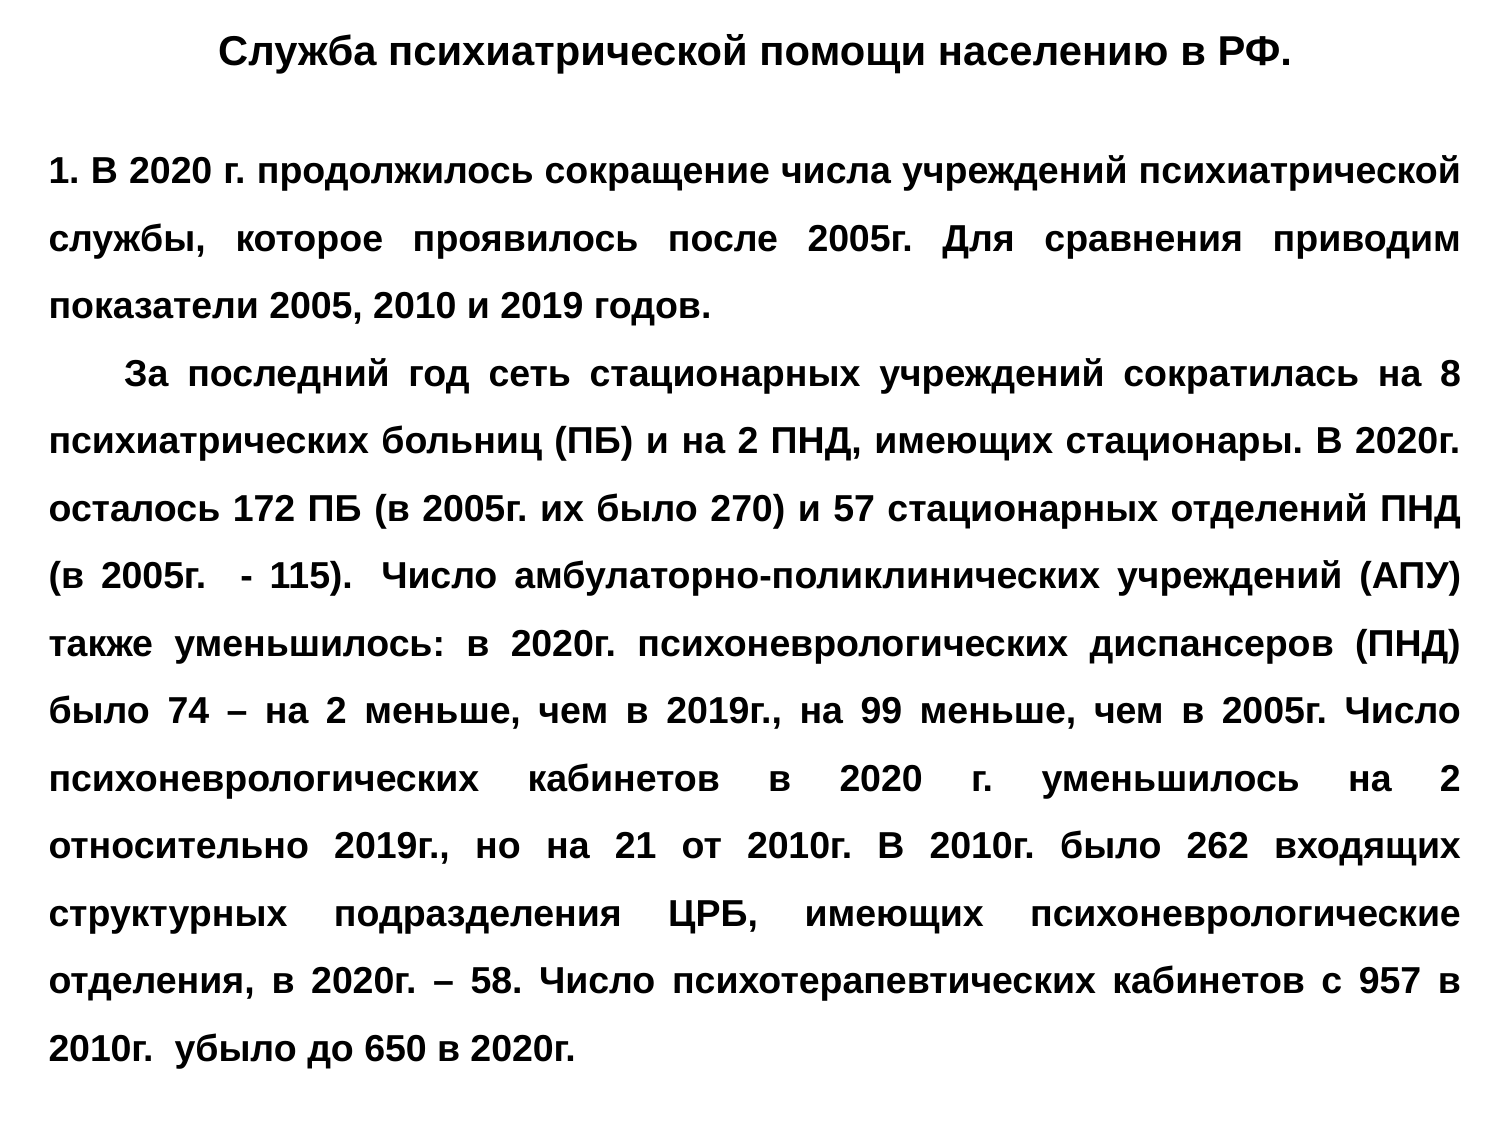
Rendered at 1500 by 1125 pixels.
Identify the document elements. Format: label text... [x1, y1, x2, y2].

text_box Служба психиатрической помощи населению в РФ. 1. В 2020 г. продолжилось сокращение числа учреждений психиатрической службы, которое проявилось после 2005г. Для сравнения приводим показатели 2005, 2010 и 2019 годов. За последний год сеть стационарных учреждений сократилась на 8 психиатрических больниц (ПБ) и на 2 ПНД, имеющих стационары. В 2020г. осталось 172 ПБ (в 2005г. их было 270) и 57 стационарных отделений ПНД (в 2005г. - 115). Число амбулаторно-поликлинических учреждений (АПУ) также уменьшилось: в 2020г. психоневрологических диспансеров (ПНД) было 74 – на 2 меньше, чем в 2019г., на 99 меньше, чем в 2005г. Число психоневрологических кабинетов в 2020 г. уменьшилось на 2 относительно 2019г., но на 21 от 2010г. В 2010г. было 262 входящих структурных подразделения ЦРБ, имеющих психоневрологические отделения, в 2020г. – 58. Число психотерапевтических кабинетов с 957 в 2010г. убыло до 650 в 2020г. [32, 14, 1478, 1120]
